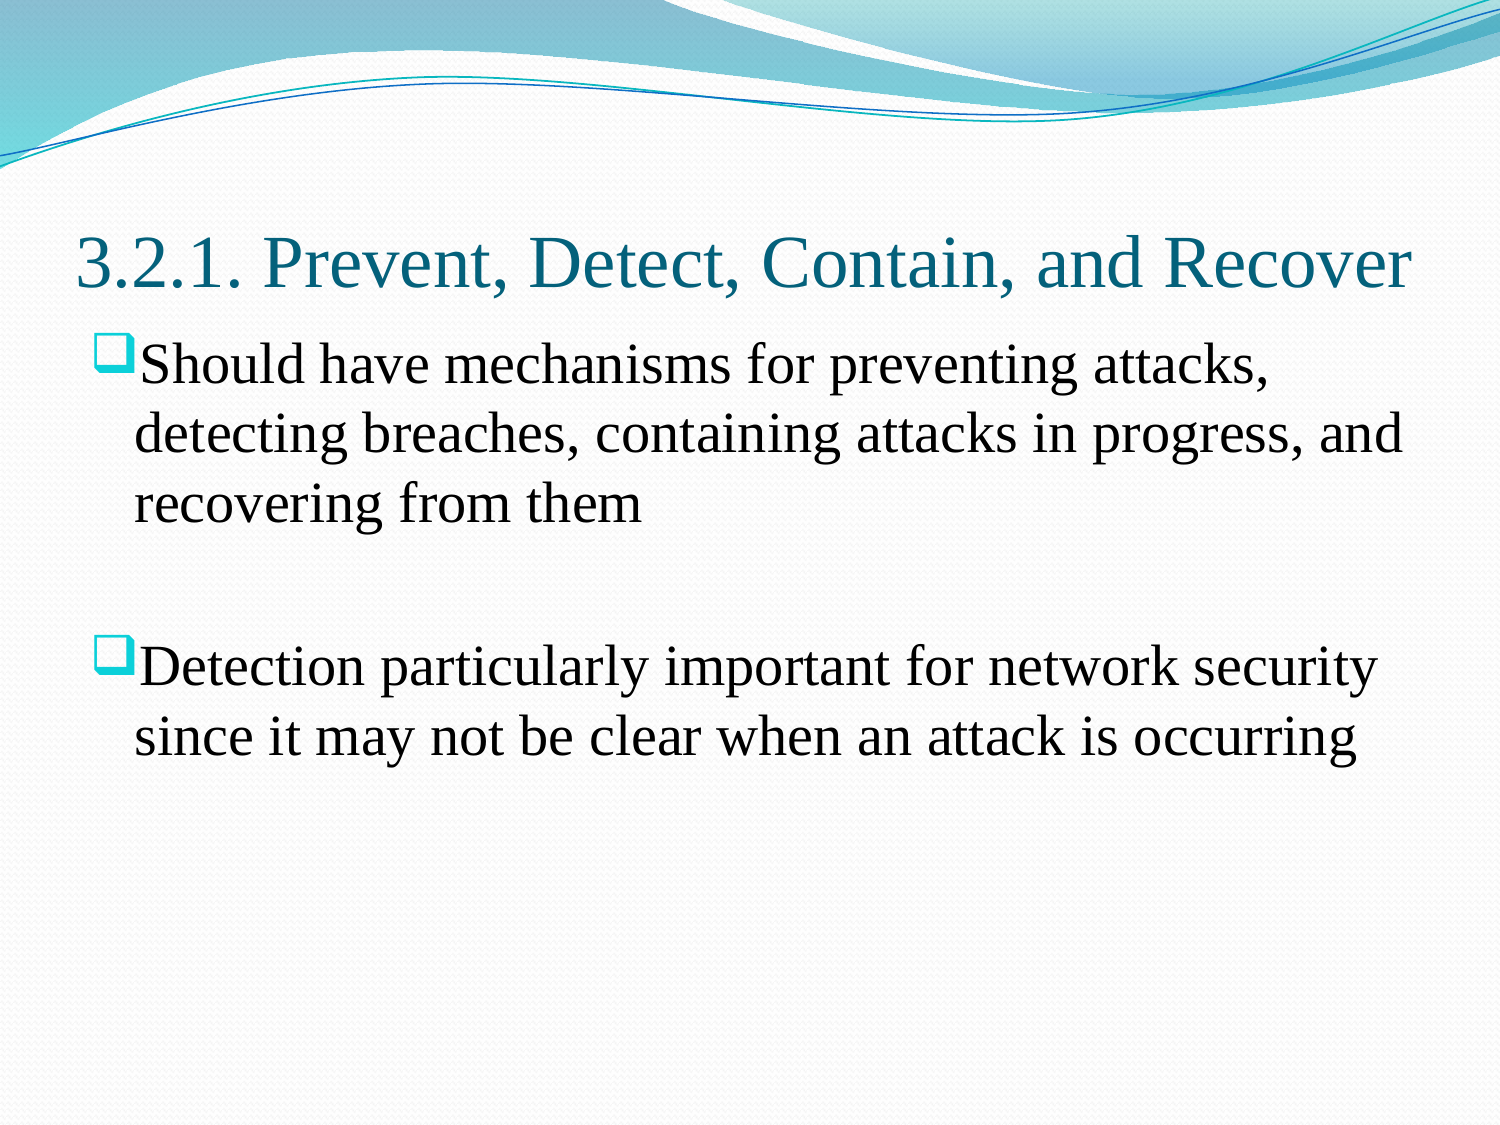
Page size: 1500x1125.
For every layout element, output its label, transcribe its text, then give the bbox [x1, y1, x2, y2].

title 3.2.1. Prevent, Detect, Contain, and Recover [75, 115, 1425, 303]
list Should have mechanisms for preventing attacks, detecting breaches, containing attacks in progress, and recovering from them Detection particularly important for network security since it may not be clear when an attack is occurring [75, 317, 1425, 1038]
